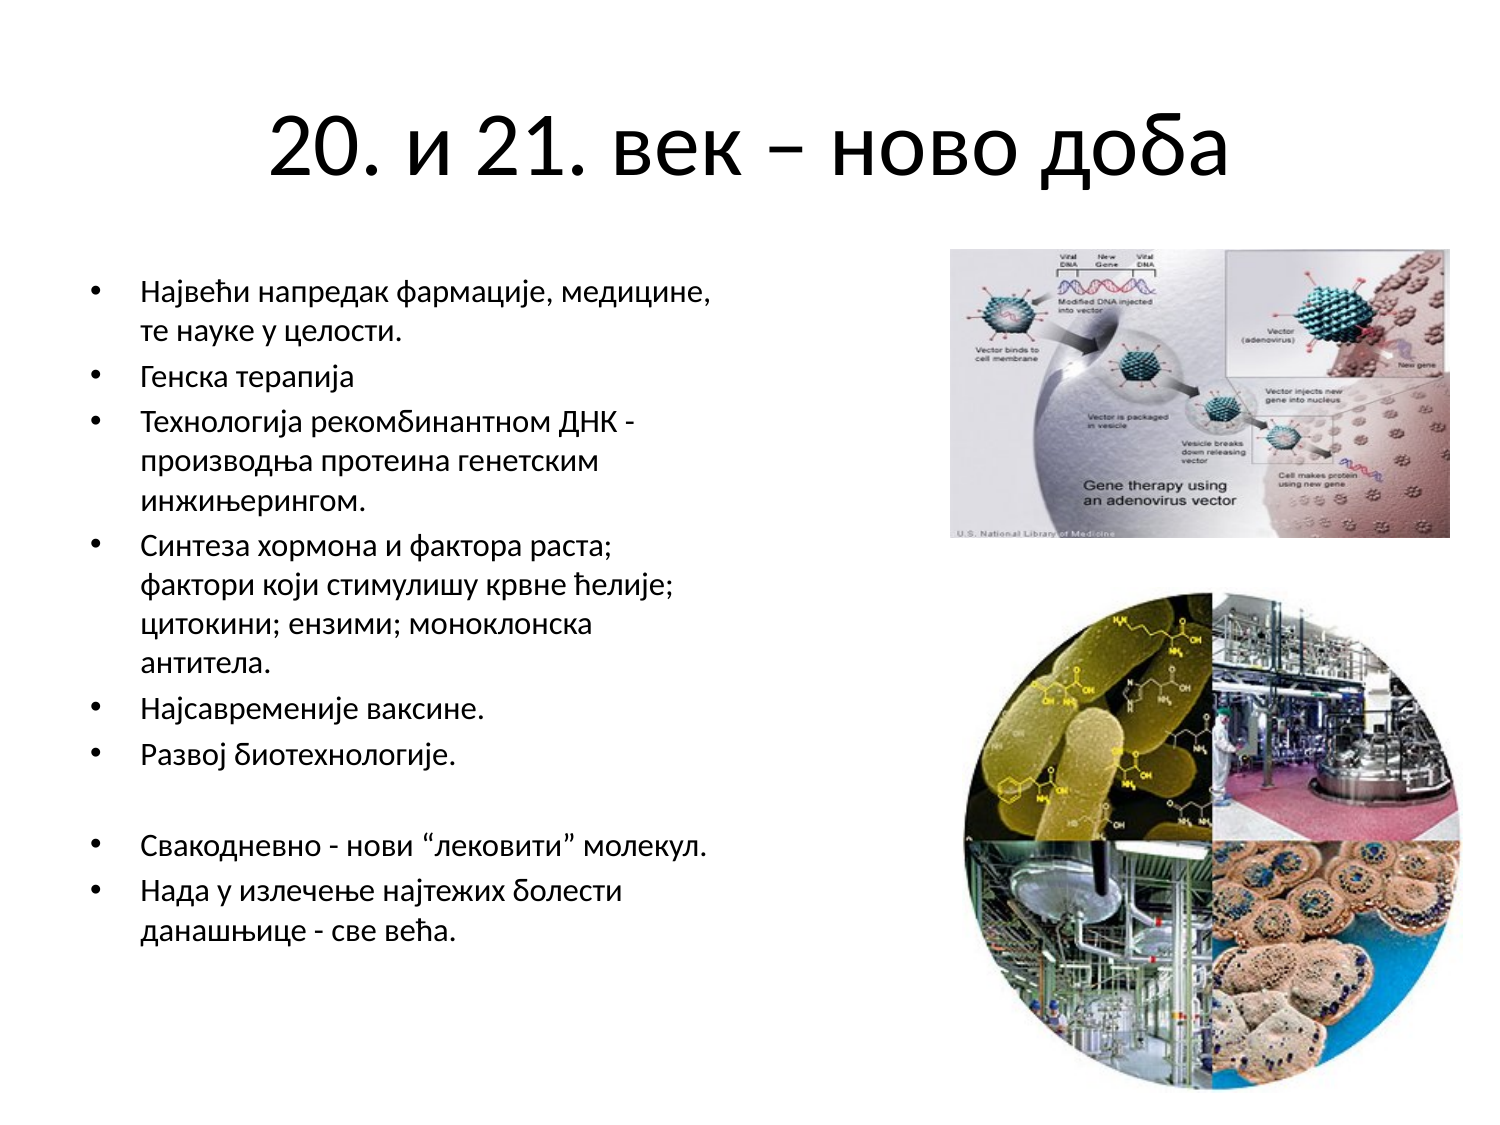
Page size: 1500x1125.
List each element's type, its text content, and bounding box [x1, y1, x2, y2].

title 20. и 21. век – ново доба [75, 45, 1425, 233]
list Највећи напредак фармације, медицине, те науке у целости. Генска терапија Технологија рекомбинантном ДНК - производња протеина генетским инжињерингом. Синтеза хормона и фактора раста; фактори који стимулишу крвне ћелије; цитокини; ензими; моноклонска антитела. Најсавременије ваксине. Развој биотехнологије. Свакодневно - нови “лековити” молекул. Нада у излечење најтежих болести данашњице - све већа. [75, 262, 738, 1005]
picture [962, 587, 1463, 1093]
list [949, 249, 1451, 538]
